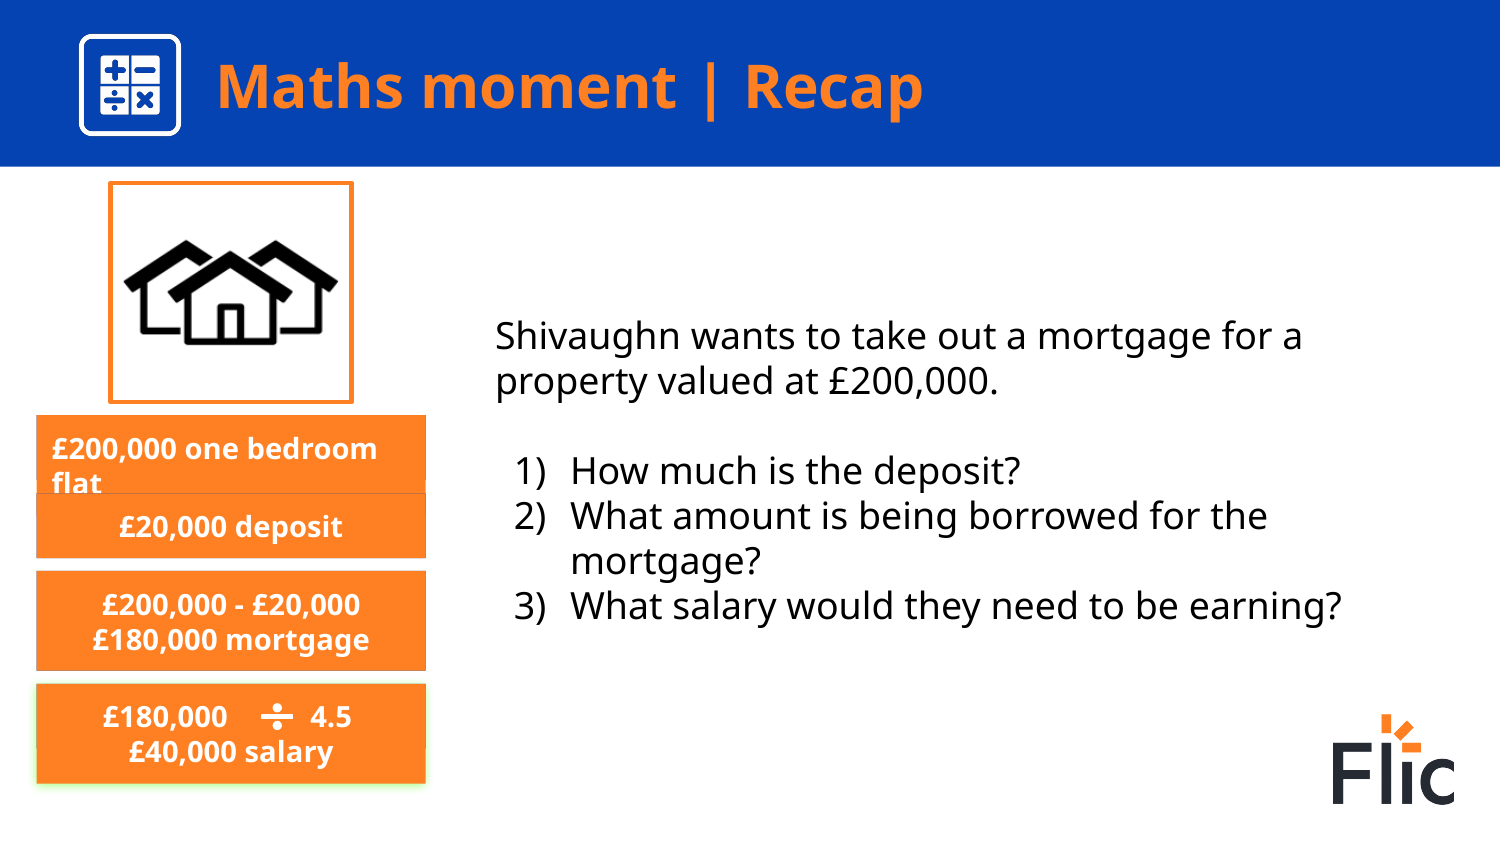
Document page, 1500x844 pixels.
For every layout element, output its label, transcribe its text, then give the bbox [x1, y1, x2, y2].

text_box [262, 714, 293, 719]
picture [1333, 714, 1454, 805]
text_box Maths moment | Recap [199, 41, 1346, 127]
text_box £20,000 deposit [36, 493, 426, 559]
text_box £200,000 one bedroom flat [36, 415, 426, 493]
text_box £200,000 - £20,000 £180,000 mortgage [36, 570, 426, 671]
text_box [273, 721, 282, 730]
picture [73, 27, 188, 142]
text_box Shivaughn wants to take out a mortgage for a property valued at £200,000. How much is the deposit? What amount is being borrowed for the mortgage? What salary would they need to be earning? [480, 296, 1428, 642]
text_box £180,000 4.5 £40,000 salary [36, 683, 426, 784]
text_box [273, 703, 282, 712]
picture [112, 184, 350, 401]
